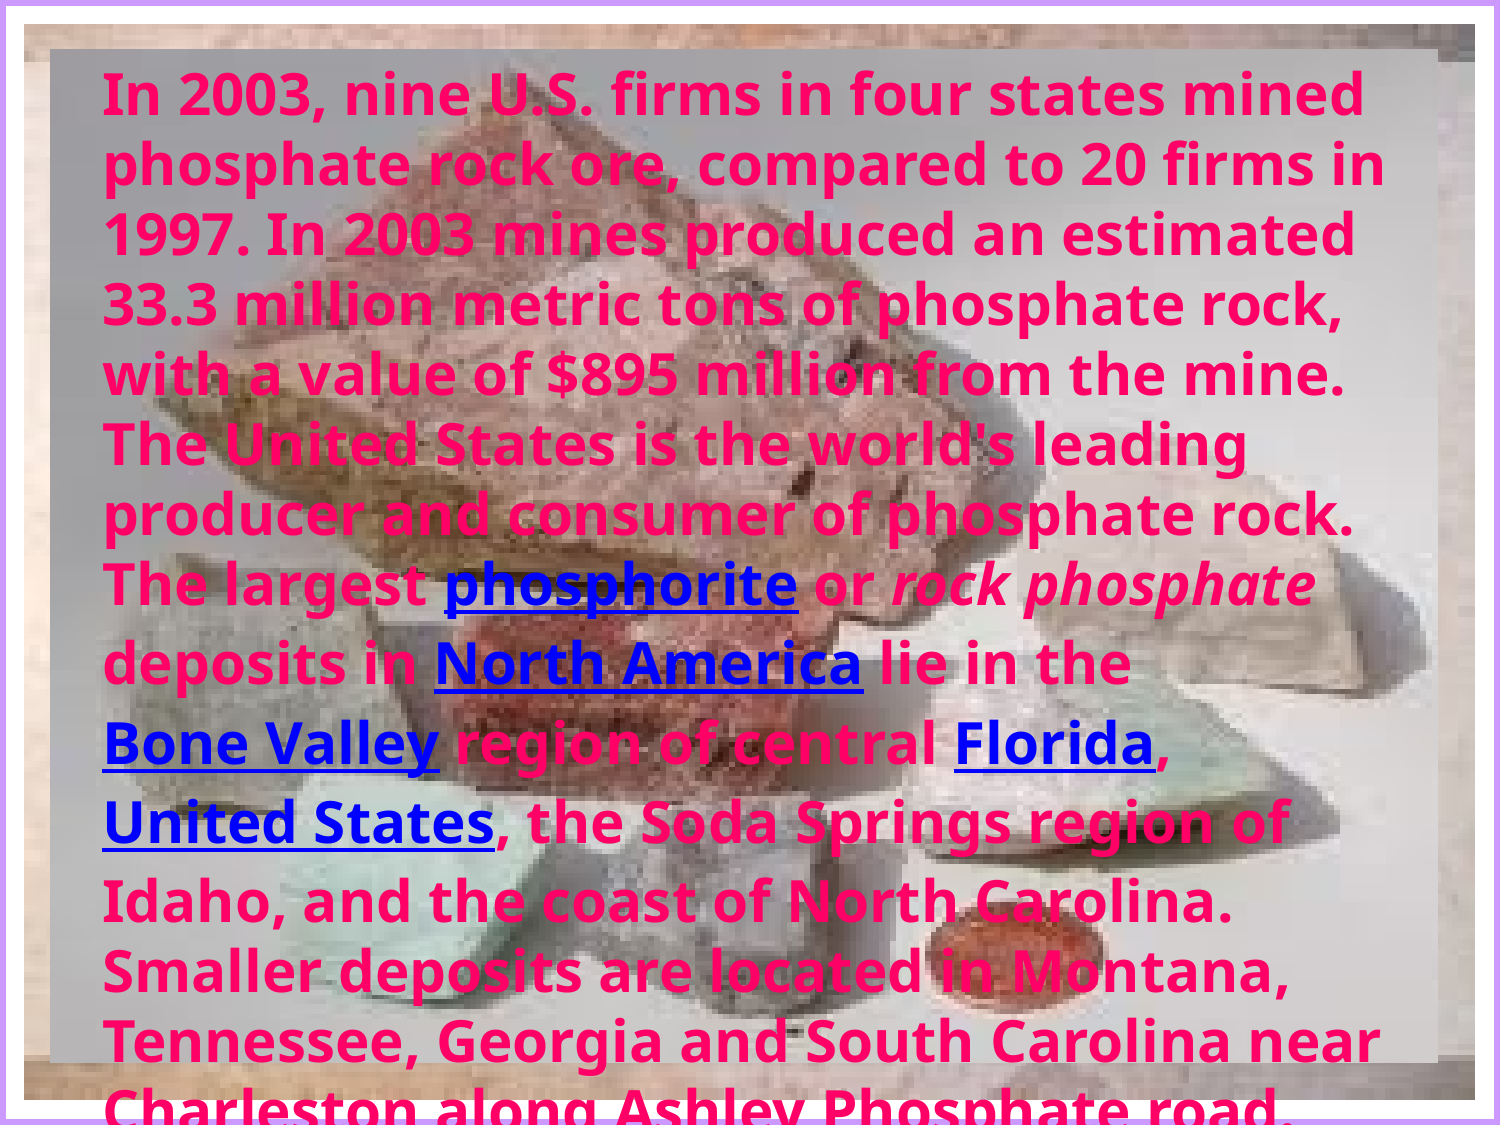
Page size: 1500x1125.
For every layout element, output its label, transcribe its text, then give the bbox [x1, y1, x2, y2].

picture [24, 24, 1476, 1101]
text_box In 2003, nine U.S. firms in four states mined phosphate rock ore, compared to 20 firms in 1997. In 2003 mines produced an estimated 33.3 million metric tons of phosphate rock, with a value of $895 million from the mine. The United States is the world's leading producer and consumer of phosphate rock. The largest phosphorite or rock phosphate deposits in North America lie in the Bone Valley region of central Florida, United States, the Soda Springs region of Idaho, and the coast of North Carolina. Smaller deposits are located in Montana, Tennessee, Georgia and South Carolina near Charleston along Ashley Phosphate road. The small island nation of Nauru and its neighbor Banaba Island, which used to have massive phosphate deposits of the best quality, [87, 1109, 1413, 1125]
list [0, 0, 1500, 1125]
